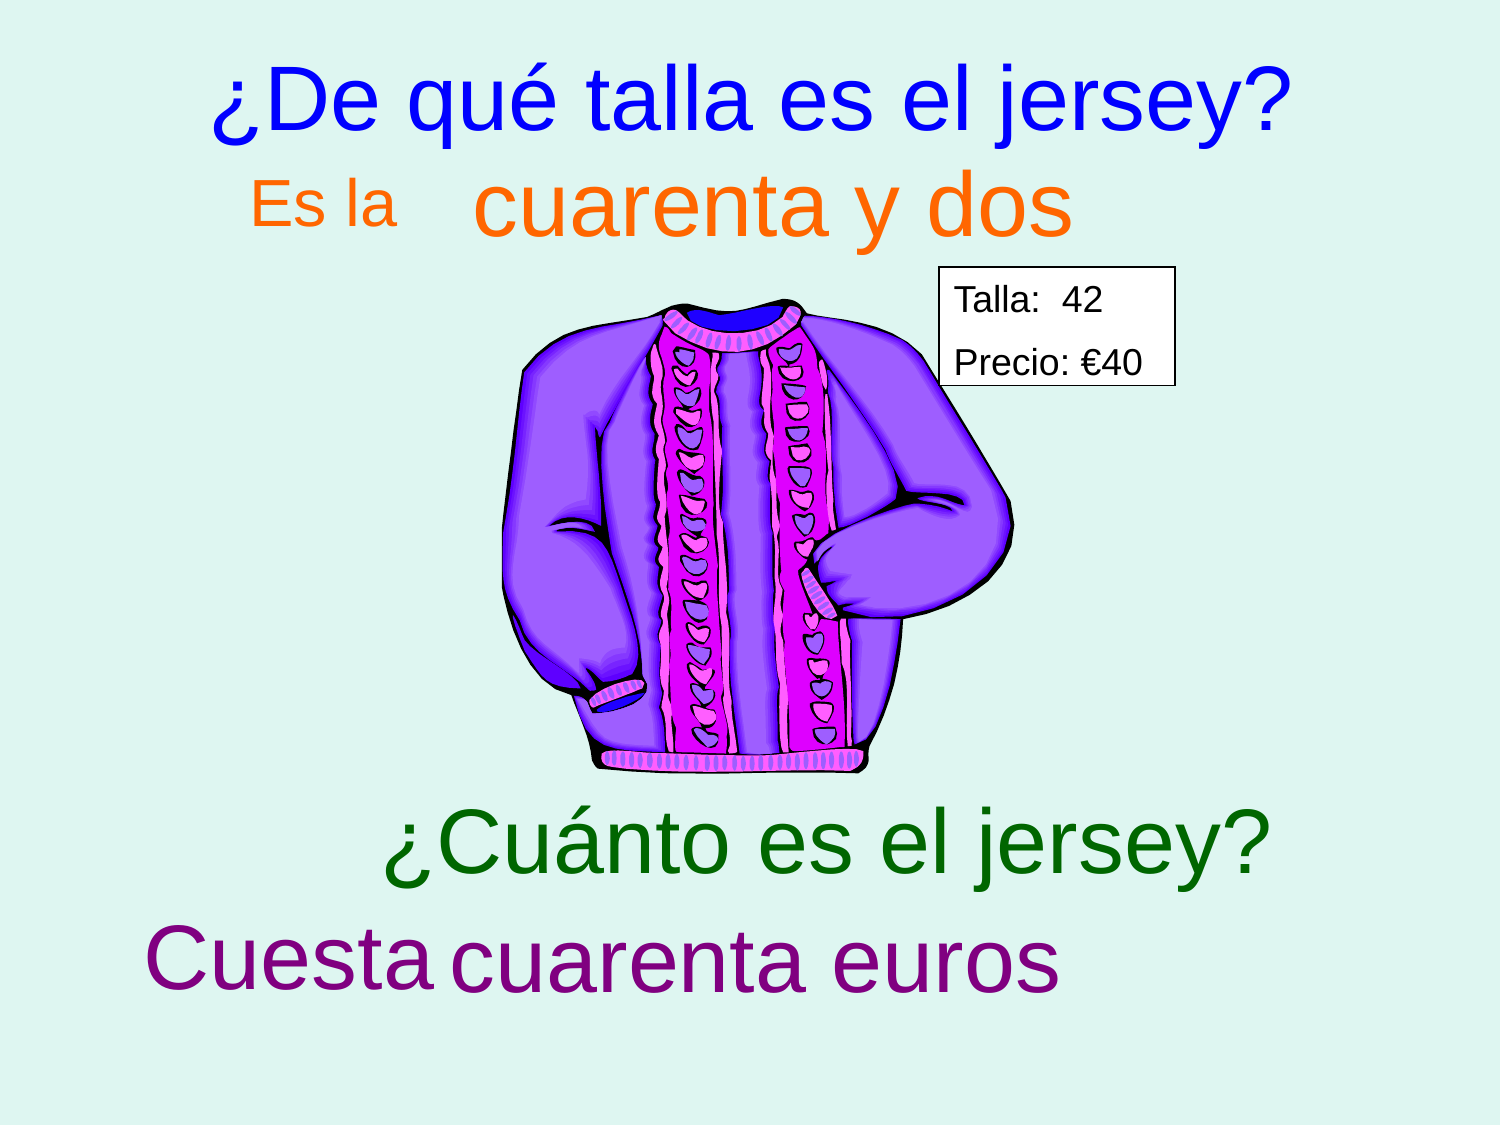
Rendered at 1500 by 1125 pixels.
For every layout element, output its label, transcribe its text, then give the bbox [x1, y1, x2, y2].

text_box Talla: 42 Precio: €40 [938, 267, 1176, 391]
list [501, 290, 1046, 776]
text_box Es la [234, 152, 504, 247]
title ¿De qué talla es el jersey? [76, 0, 1428, 188]
text_box Cuesta [128, 890, 469, 1016]
text_box cuarenta y dos [301, 137, 1247, 262]
text_box ¿Cuánto es el jersey? [218, 774, 1436, 893]
text_box cuarenta euros [41, 893, 1471, 1018]
